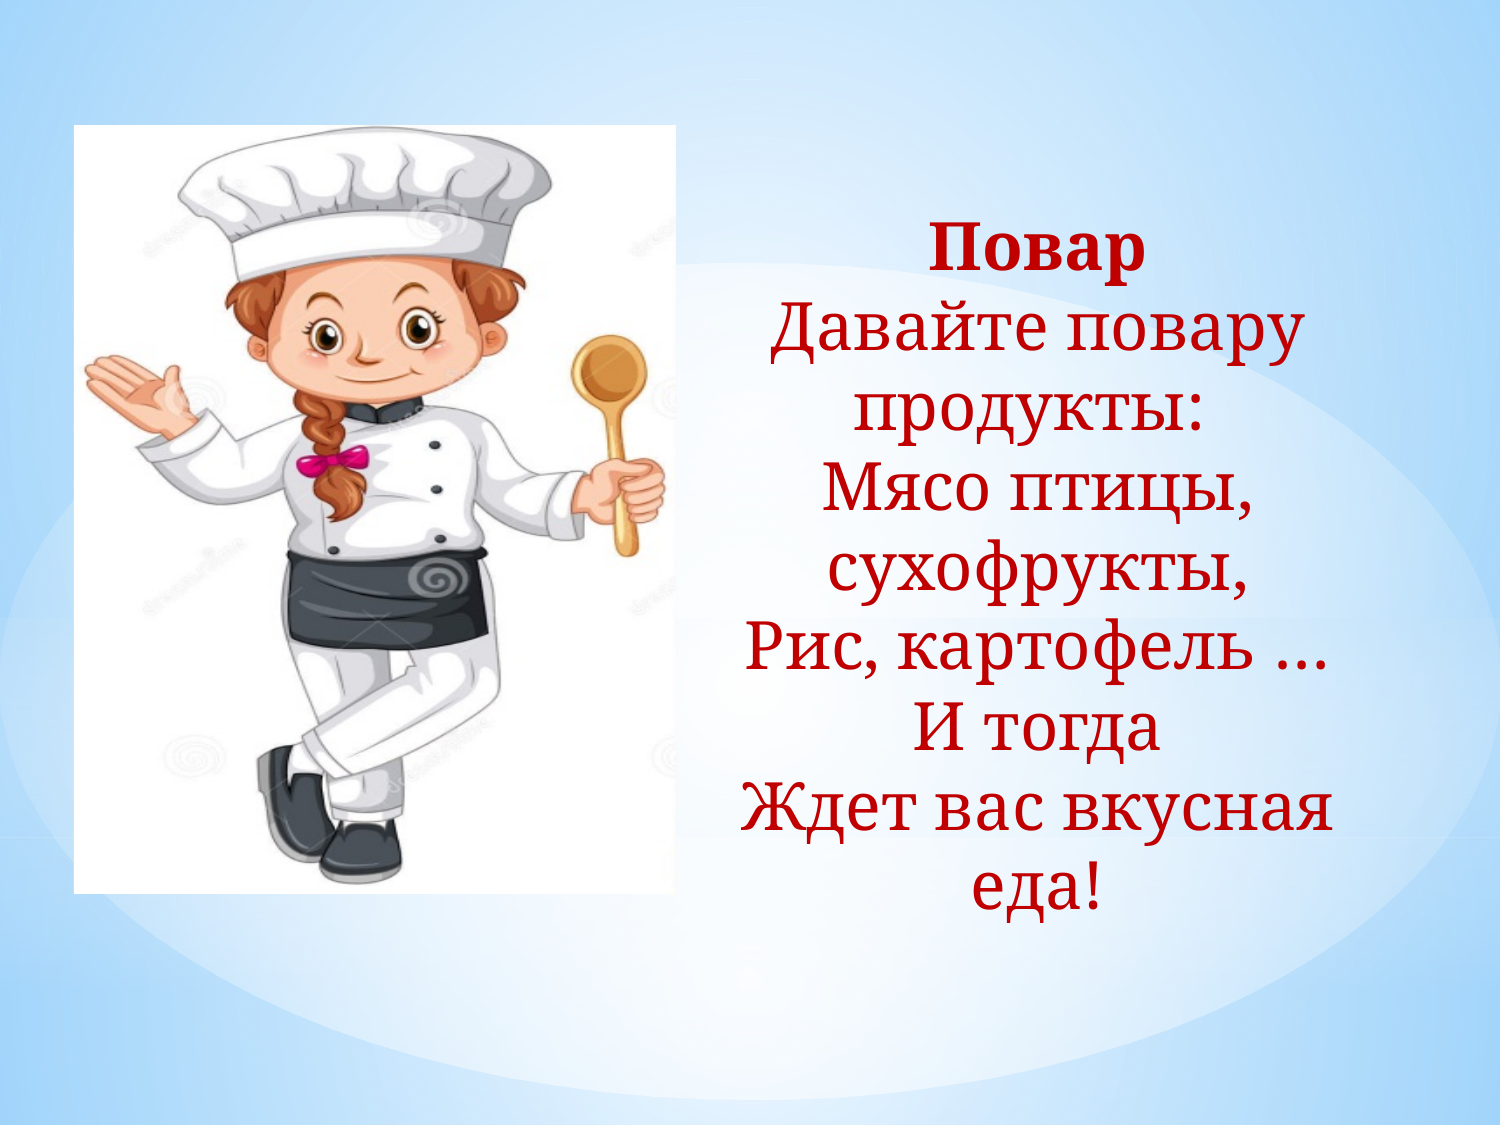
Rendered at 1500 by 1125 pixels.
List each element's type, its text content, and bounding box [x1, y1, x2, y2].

picture [73, 125, 677, 894]
text_box Повар Давайте повару продукты: Мясо птицы, сухофрукты, Рис, картофель … И тогда Ждет вас вкусная еда! [676, 196, 1400, 931]
